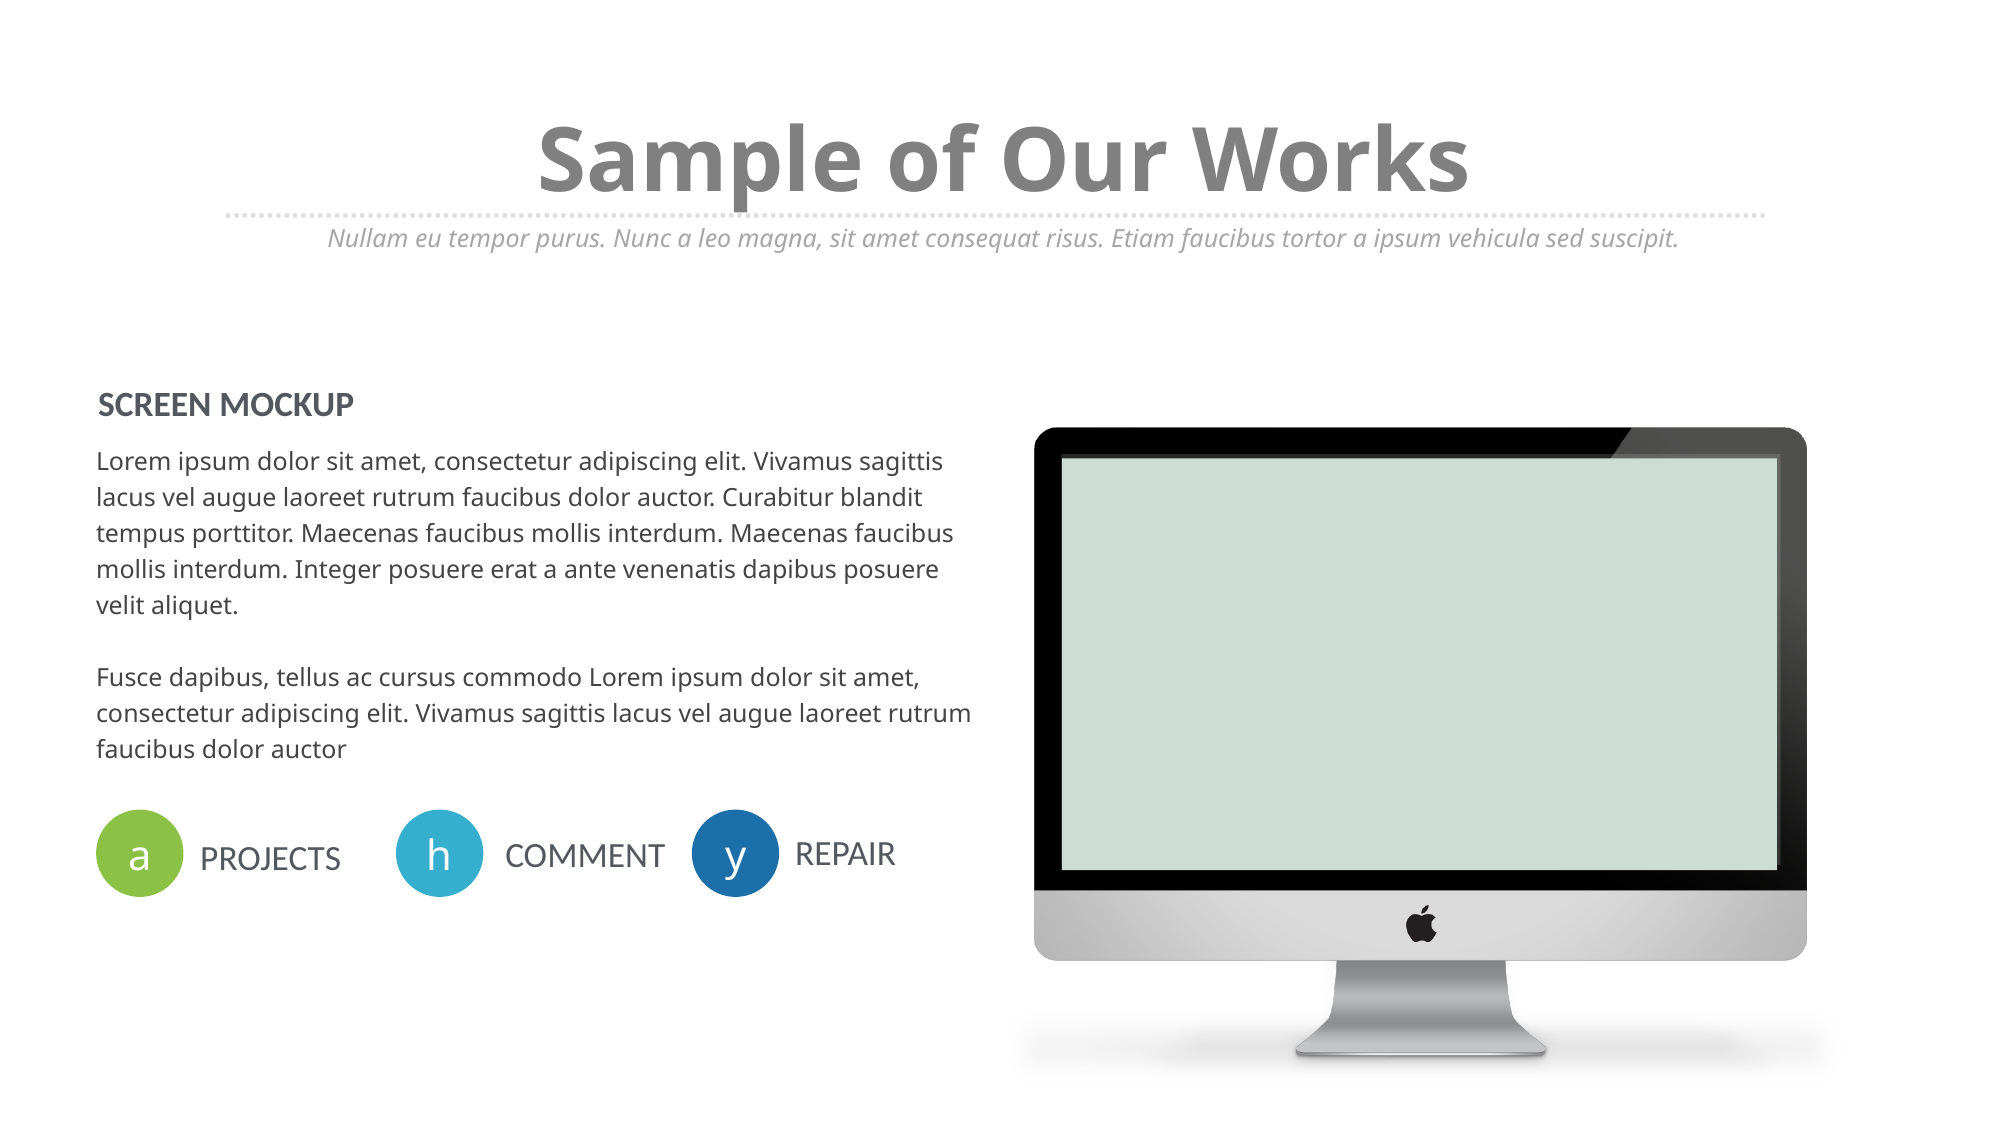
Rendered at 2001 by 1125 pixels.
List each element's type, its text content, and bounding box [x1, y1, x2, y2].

text_box a [96, 809, 184, 897]
text_box COMMENT [502, 827, 688, 878]
picture [802, 363, 2000, 1125]
text_box PROJECTS [197, 830, 383, 881]
list Sample of Our Works [126, 120, 1884, 191]
text_box Lorem ipsum dolor sit amet, consectetur adipiscing elit. Vivamus sagittis lacus vel augue laoreet rutrum faucibus dolor auctor. Curabitur blandit tempus porttitor. Maecenas faucibus mollis interdum. Maecenas faucibus mollis interdum. Integer posuere erat a ante venenatis dapibus posuere velit aliquet. Fusce dapibus, tellus ac cursus commodo Lorem ipsum dolor sit amet, consectetur adipiscing elit. Vivamus sagittis lacus vel augue laoreet rutrum faucibus dolor auctor [96, 439, 802, 799]
text_box SCREEN MOCKUP [94, 374, 397, 430]
list Nullam eu tempor purus. Nunc a leo magna, sit amet consequat risus. Etiam faucibus tortor a ipsum vehicula sed suscipit. [126, 219, 1884, 257]
text_box REPAIR [792, 830, 802, 873]
text_box y [691, 809, 780, 897]
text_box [1059, 458, 1777, 871]
text_box h [396, 809, 484, 897]
